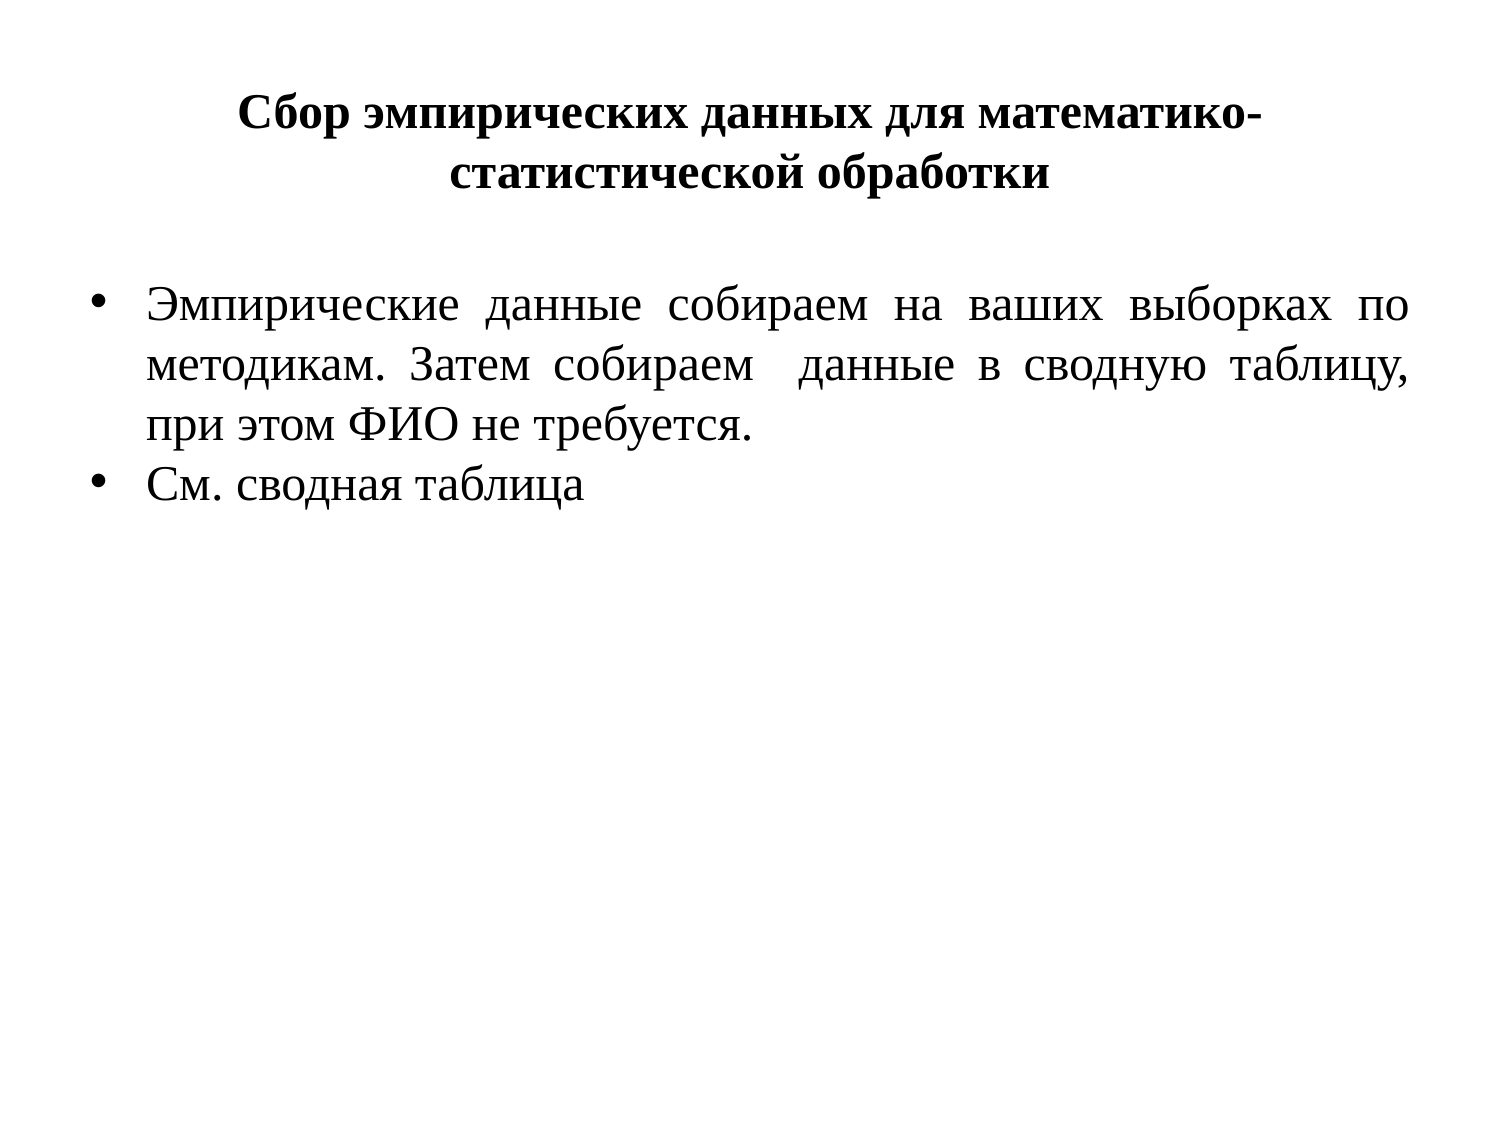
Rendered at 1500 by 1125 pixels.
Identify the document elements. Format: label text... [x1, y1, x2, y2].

text_box Эмпирические данные собираем на ваших выборках по методикам. Затем собираем данные в сводную таблицу, при этом ФИО не требуется. См. сводная таблица [75, 262, 1425, 1005]
text_box Сбор эмпирических данных для математико-статистической обработки [75, 45, 1425, 233]
